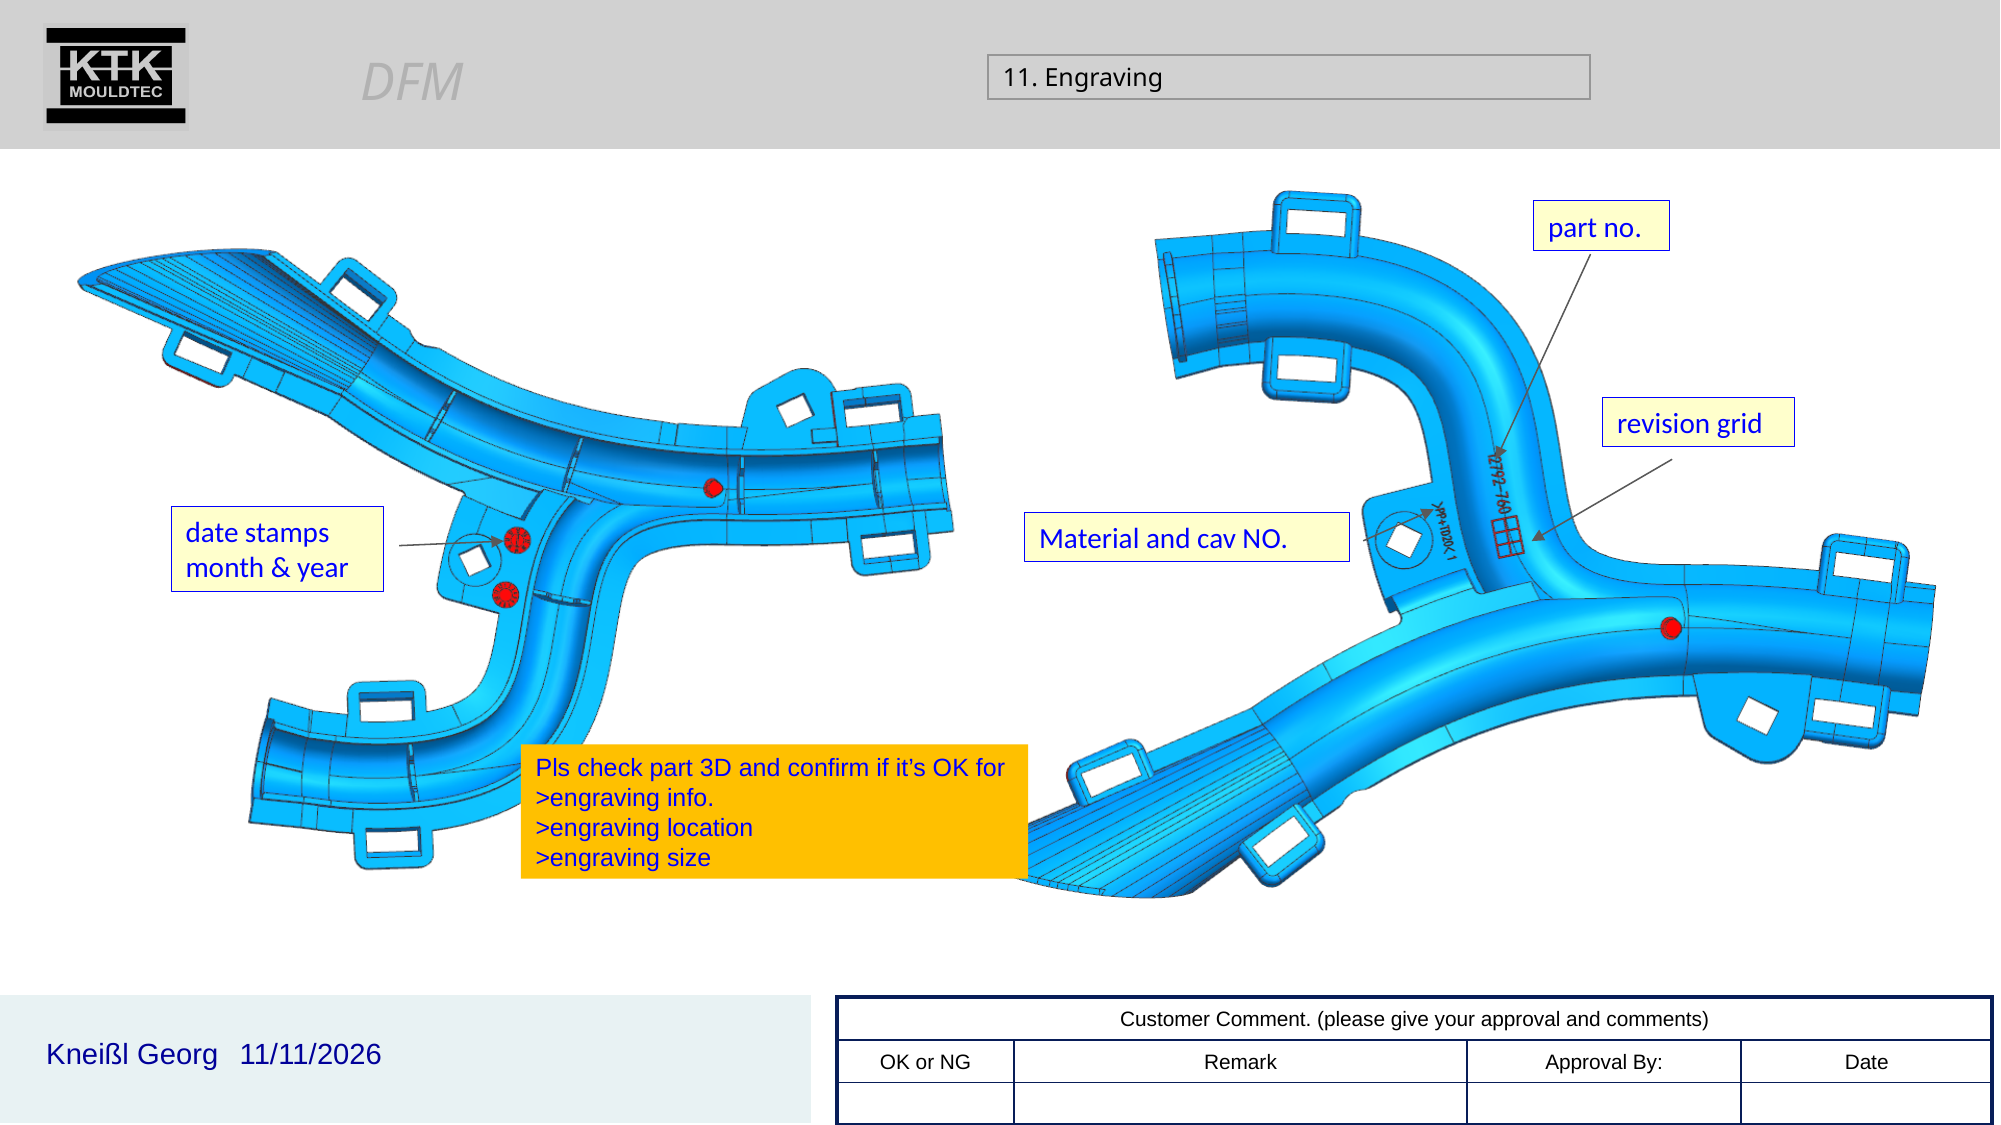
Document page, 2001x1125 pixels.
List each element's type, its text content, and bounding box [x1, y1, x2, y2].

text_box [1362, 509, 1435, 542]
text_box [1531, 459, 1673, 542]
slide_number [188, 1027, 433, 1106]
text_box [398, 540, 505, 546]
text_box 11. Engraving [988, 54, 1591, 100]
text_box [1495, 253, 1591, 460]
picture [66, 184, 1956, 925]
